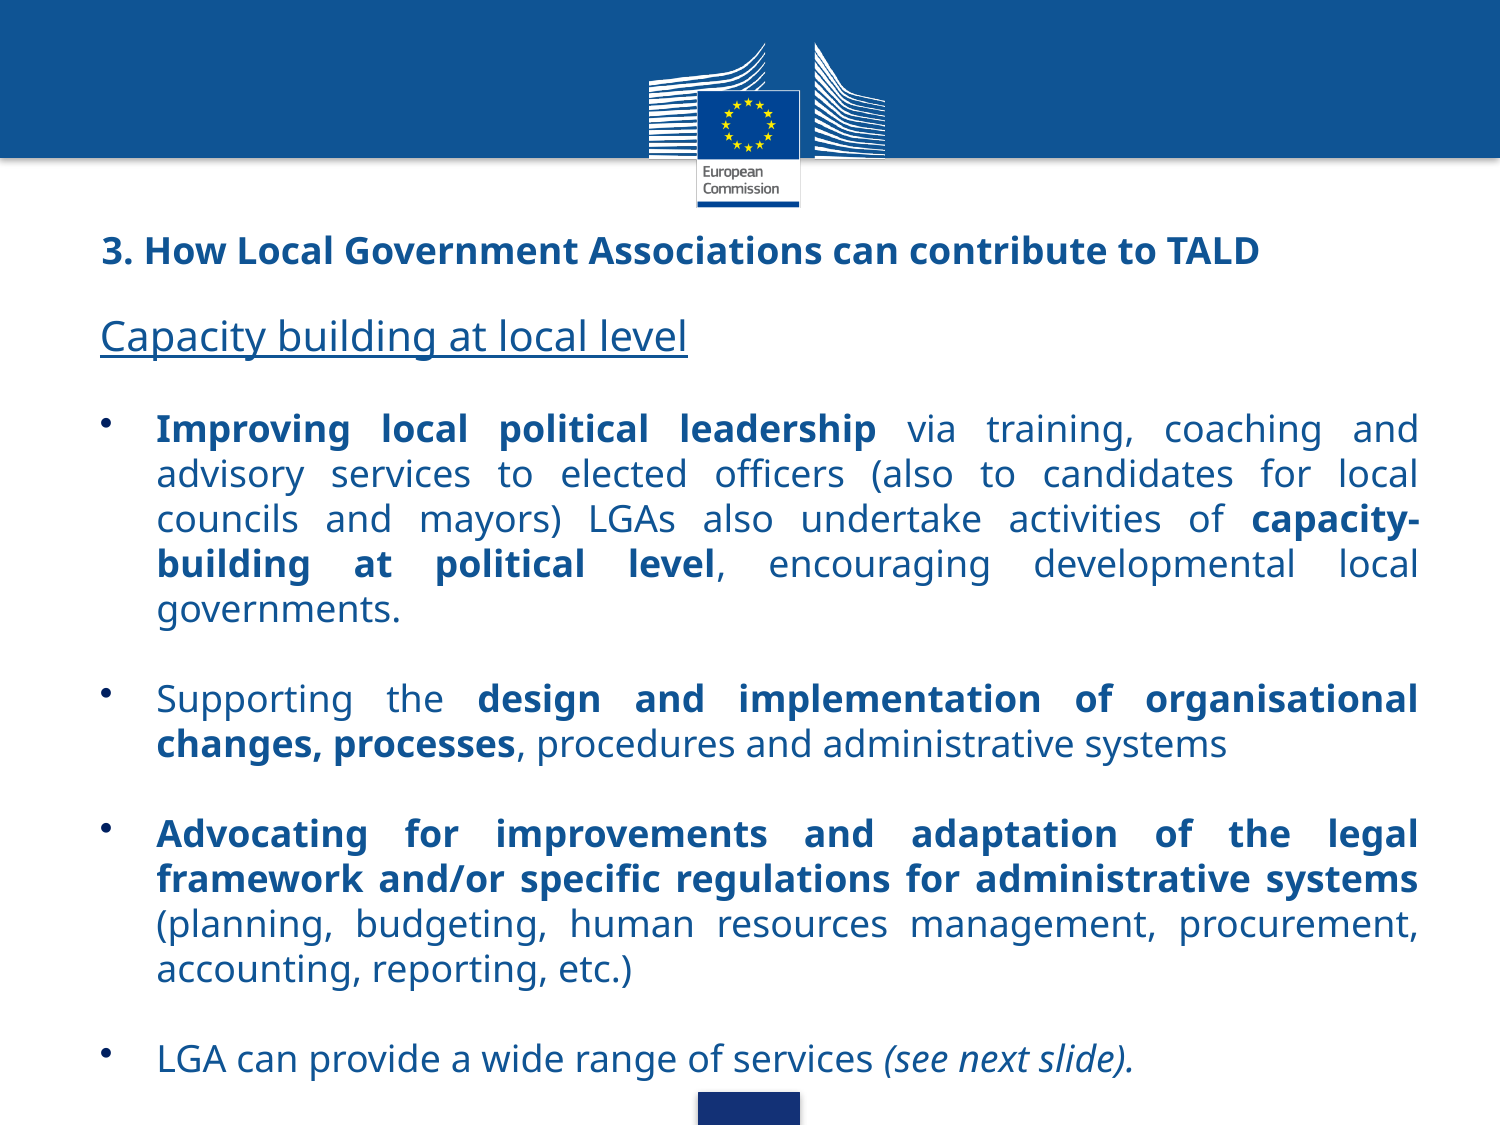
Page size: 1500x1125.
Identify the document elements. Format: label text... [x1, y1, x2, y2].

text_box 3. How Local Government Associations can contribute to TALD [27, 219, 1435, 325]
list Capacity building at local level Improving local political leadership via training, coaching and advisory services to elected officers (also to candidates for local councils and mayors) LGAs also undertake activities of capacity-building at political level, encouraging developmental local governments. Supporting the design and implementation of organisational changes, processes, procedures and administrative systems Advocating for improvements and adaptation of the legal framework and/or specific regulations for administrative systems (planning, budgeting, human resources management, procurement, accounting, reporting, etc.) LGA can provide a wide range of services (see next slide). [85, 302, 1436, 1068]
picture [649, 42, 885, 208]
